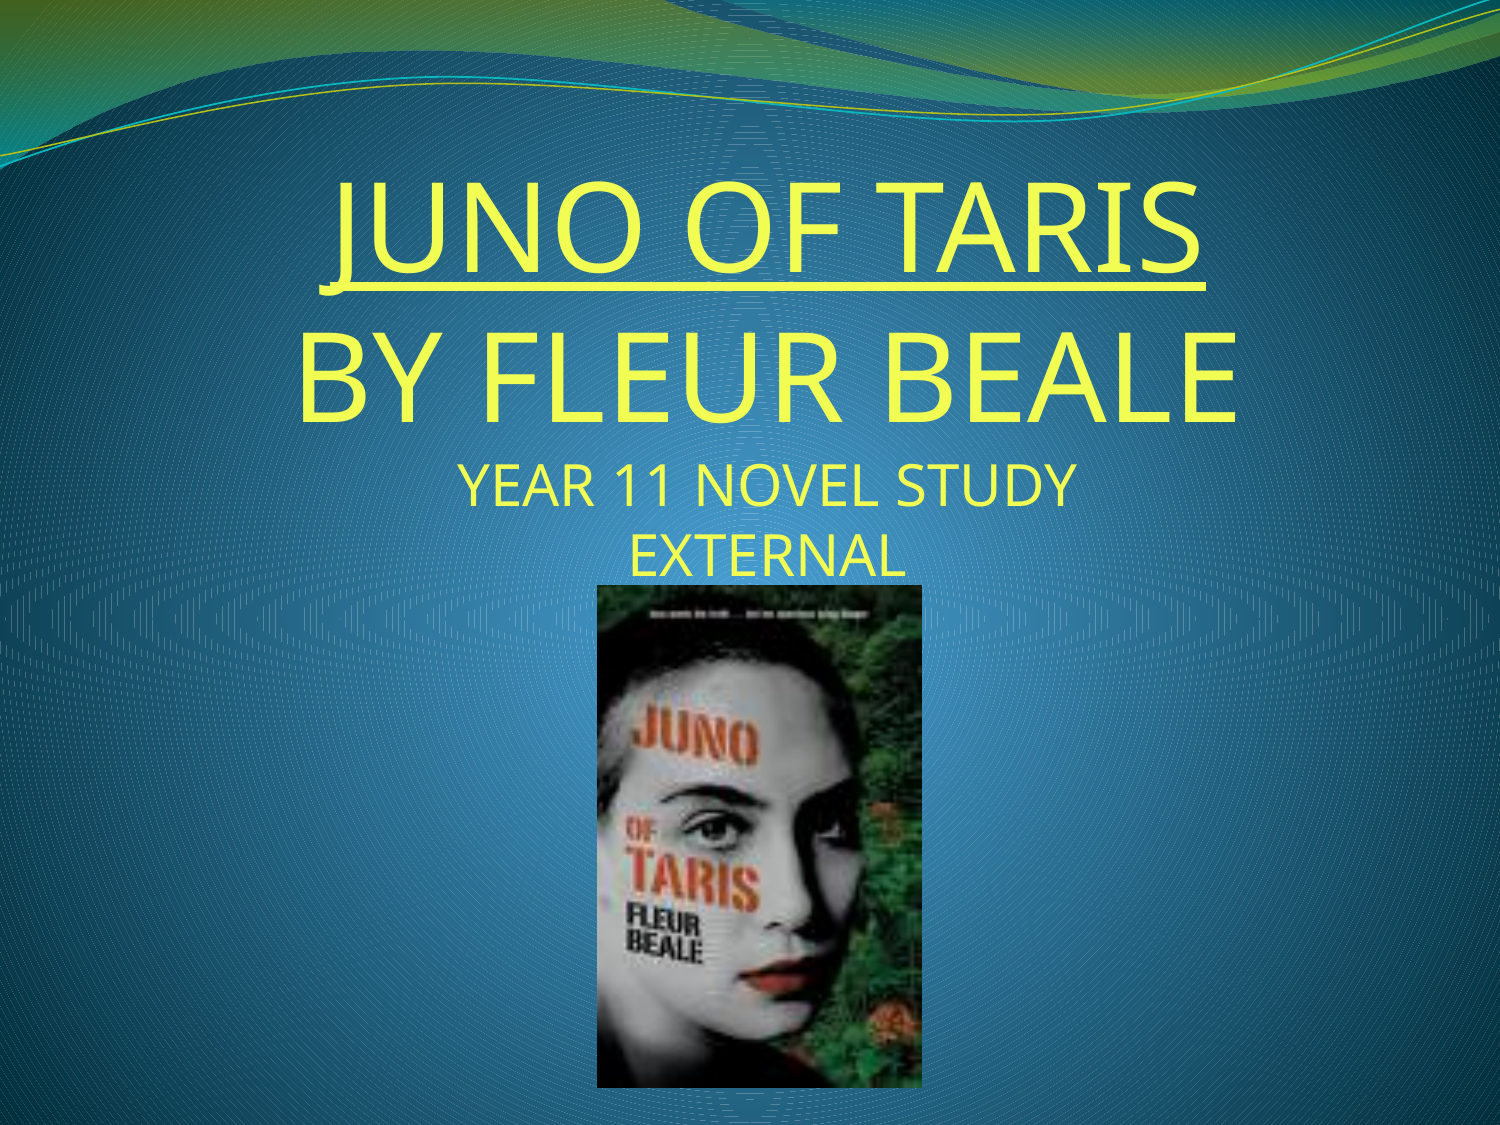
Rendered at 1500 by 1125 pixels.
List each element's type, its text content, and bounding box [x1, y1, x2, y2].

text_box JUNO OF TARIS BY FLEUR BEALE YEAR 11 NOVEL STUDY EXTERNAL [105, 140, 1430, 641]
picture [597, 585, 922, 1088]
